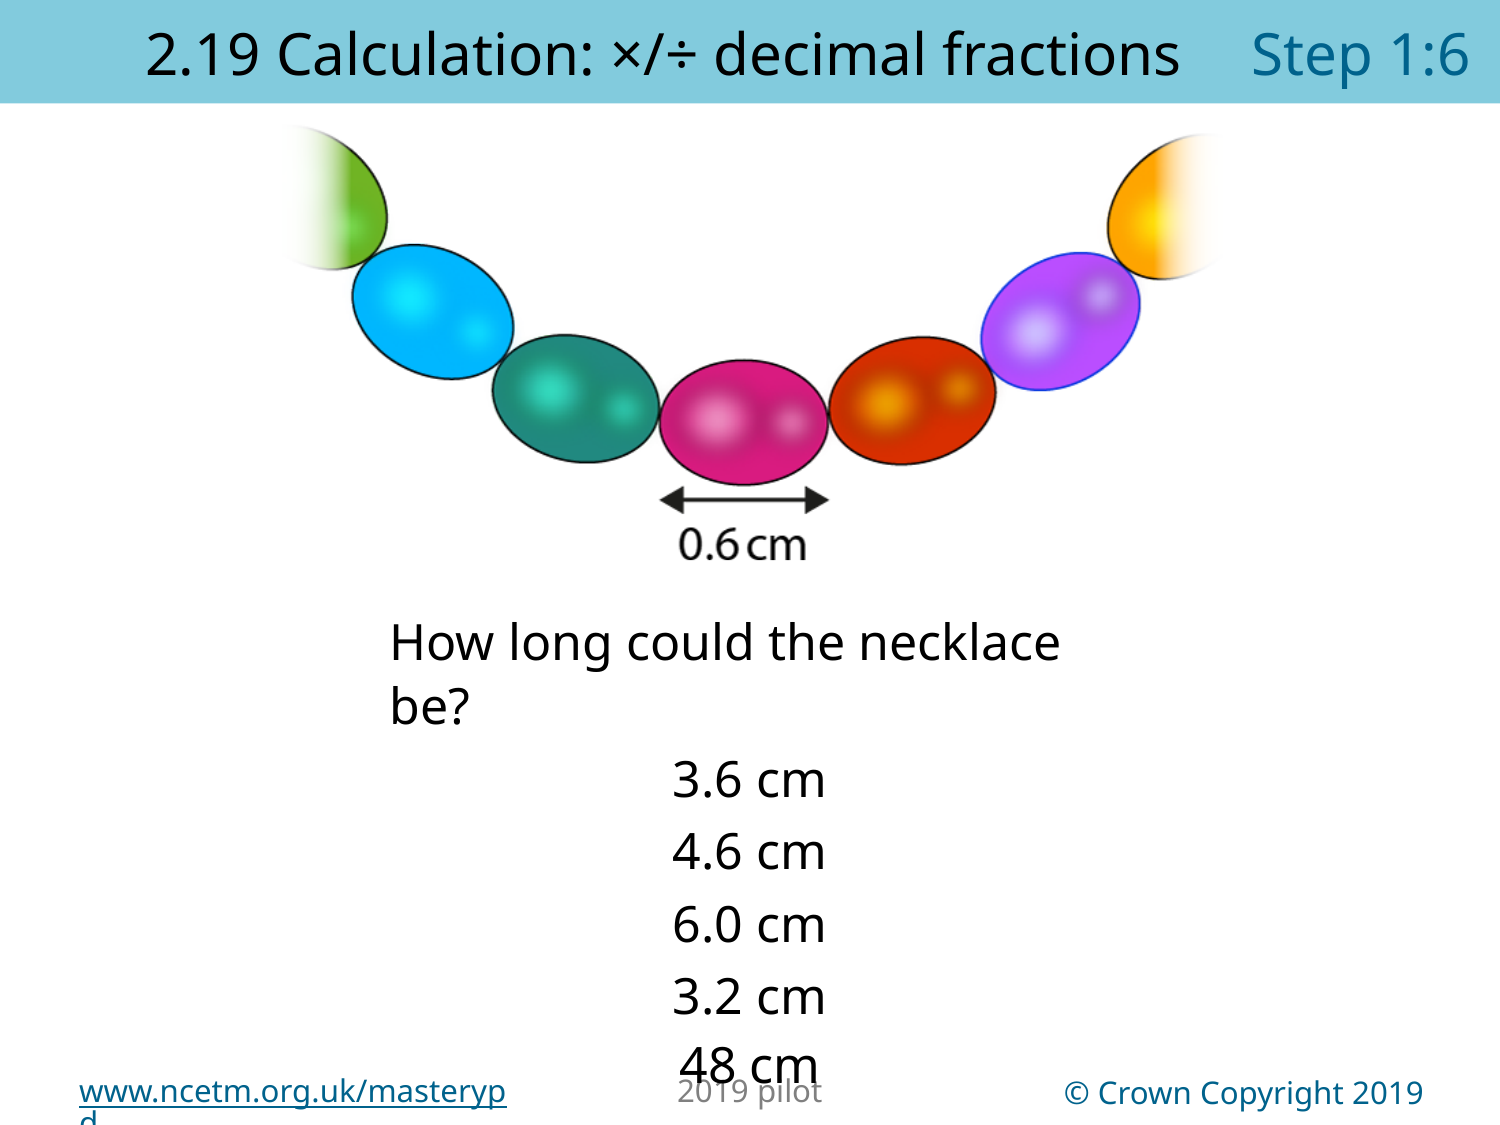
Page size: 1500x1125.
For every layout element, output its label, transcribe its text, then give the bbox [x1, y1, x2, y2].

list 2.19 Calculation: ×/÷ decimal fractions Step 1:6 [0, 0, 1500, 104]
picture [190, 120, 1310, 582]
text_box How long could the necklace be? 3.6 cm 4.6 cm 6.0 cm 3.2 cm 48 cm [374, 598, 1125, 1101]
